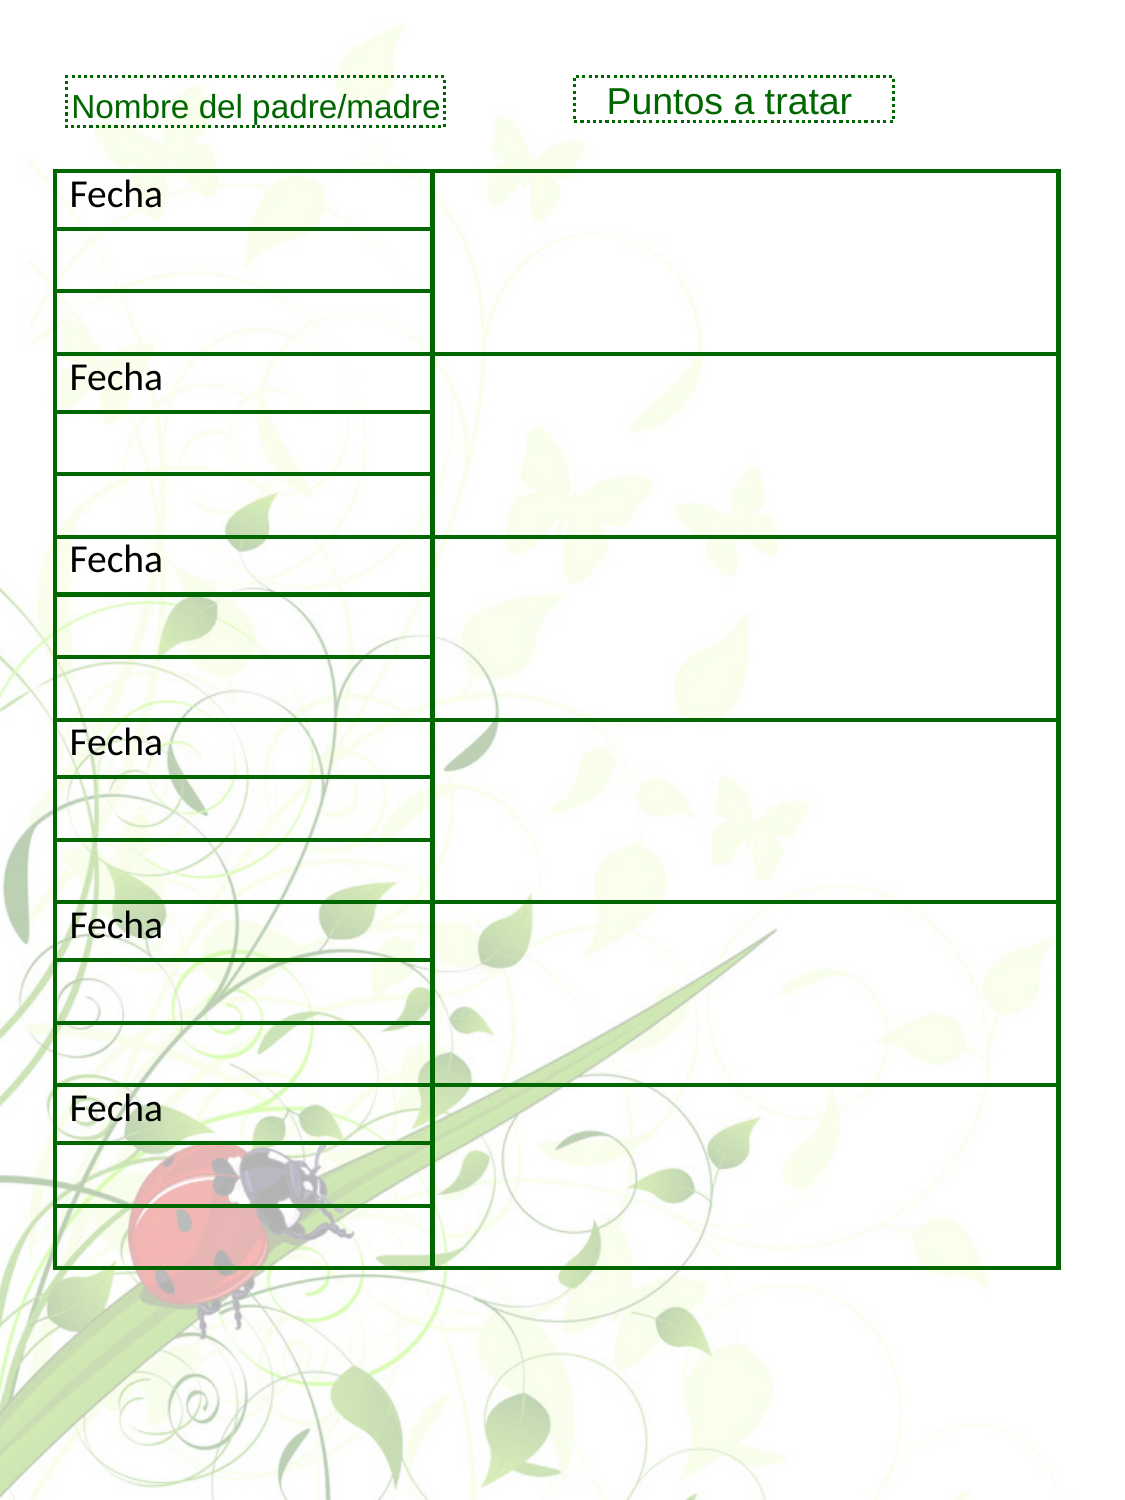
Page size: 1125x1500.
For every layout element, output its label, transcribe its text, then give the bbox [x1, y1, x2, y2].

text_box Puntos a tratar [574, 76, 894, 122]
table_cell Fecha [57, 1087, 430, 1141]
table_cell [57, 659, 430, 718]
table_cell [435, 722, 1056, 900]
table_cell [57, 1145, 430, 1204]
table_cell [435, 1087, 1056, 1266]
text_box Nombre del padre/madre [66, 76, 445, 127]
picture [0, 0, 1125, 1500]
table_cell [57, 231, 430, 289]
table_cell [57, 962, 430, 1021]
table_cell [57, 1208, 430, 1266]
table_cell [57, 414, 430, 472]
table_header [435, 173, 1056, 352]
table_cell [57, 597, 430, 655]
table_header Fecha [57, 173, 430, 227]
table_cell [57, 293, 430, 352]
table_cell [57, 1025, 430, 1083]
table_cell Fecha [57, 722, 430, 775]
table_cell [57, 476, 430, 535]
table_cell [57, 842, 430, 900]
table_cell [435, 356, 1056, 535]
table_cell [57, 779, 430, 838]
table_cell Fecha [57, 904, 430, 958]
table_cell [435, 904, 1056, 1083]
table_cell [435, 539, 1056, 718]
table_cell Fecha [57, 539, 430, 592]
table_cell Fecha [57, 356, 430, 410]
